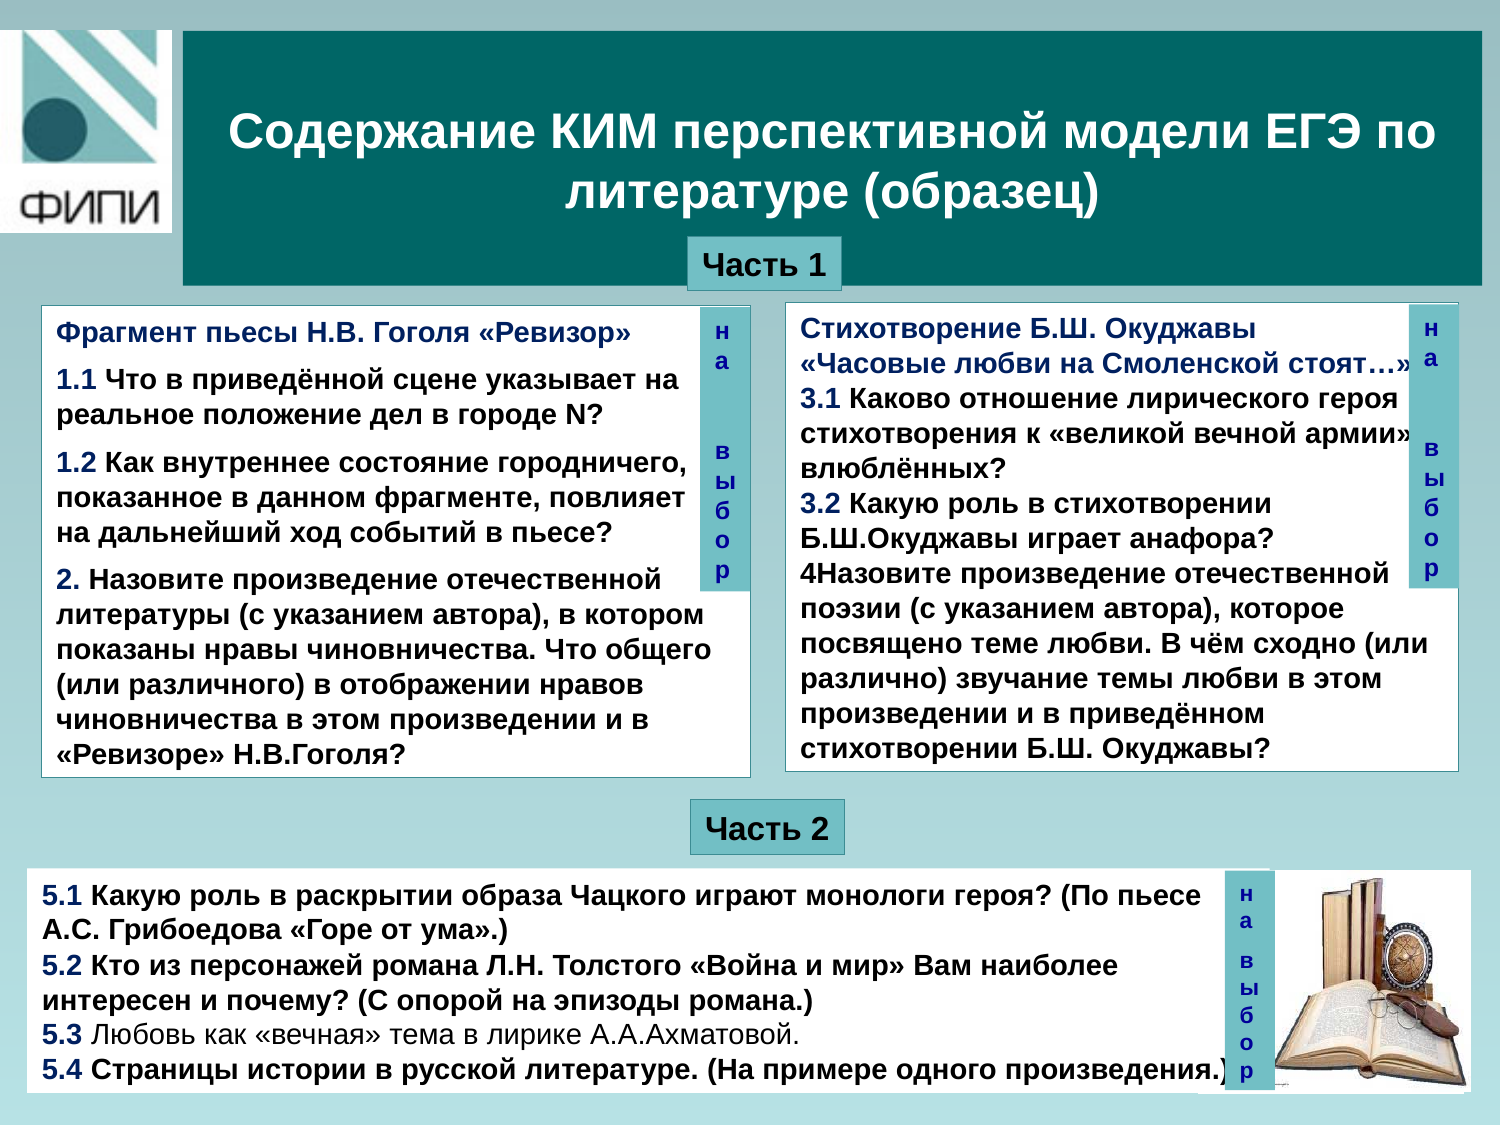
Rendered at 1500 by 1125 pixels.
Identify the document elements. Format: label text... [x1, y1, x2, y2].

text_box на выбор [700, 307, 751, 592]
text_box Часть 2 [690, 799, 845, 855]
text_box Стихотворение Б.Ш. Окуджавы «Часовые любви на Смоленской стоят…» 3.1 Каково отношение лирического героя стихотворения к «великой вечной армии» влюблённых? 3.2 Какую роль в стихотворении Б.Ш.Окуджавы играет анафора? 4Назовите произведение отечественной поэзии (с указанием автора), которое посвящено теме любви. В чём сходно (или различно) звучание темы любви в этом произведении и в приведённом стихотворении Б.Ш. Окуджавы? [785, 302, 1459, 772]
text_box Фрагмент пьесы Н.В. Гоголя «Ревизор» 1.1 Что в приведённой сцене указывает на реальное положение дел в городе N? 1.2 Как внутреннее состояние городничего, показанное в данном фрагменте, повлияет на дальнейший ход событий в пьесе? 2. Назовите произведение отечественной литературы (с указанием автора), в котором показаны нравы чиновничества. Что общего (или различного) в отображении нравов чиновничества в этом произведении и в «Ревизоре» Н.В.Гоголя? [41, 305, 751, 778]
text_box 5.1 Какую роль в раскрытии образа Чацкого играют монологи героя? (По пьесе А.С. Грибоедова «Горе от ума».) 5.2 Кто из персонажей романа Л.Н. Толстого «Война и мир» Вам наиболее интересен и почему? (С опорой на эпизоды романа.) 5.3 Любовь как «вечная» тема в лирике А.А.Ахматовой. 5.4 Страницы истории в русской литературе. (На примере одного произведения.) [27, 868, 1270, 1093]
text_box Содержание КИМ перспективной модели ЕГЭ по литературе (образец) [182, 30, 1483, 286]
text_box на выбор [1408, 304, 1460, 589]
picture [0, 30, 172, 233]
text_box на выбор [1224, 870, 1268, 1091]
picture [1198, 870, 1471, 1094]
text_box Часть 1 [687, 236, 842, 291]
